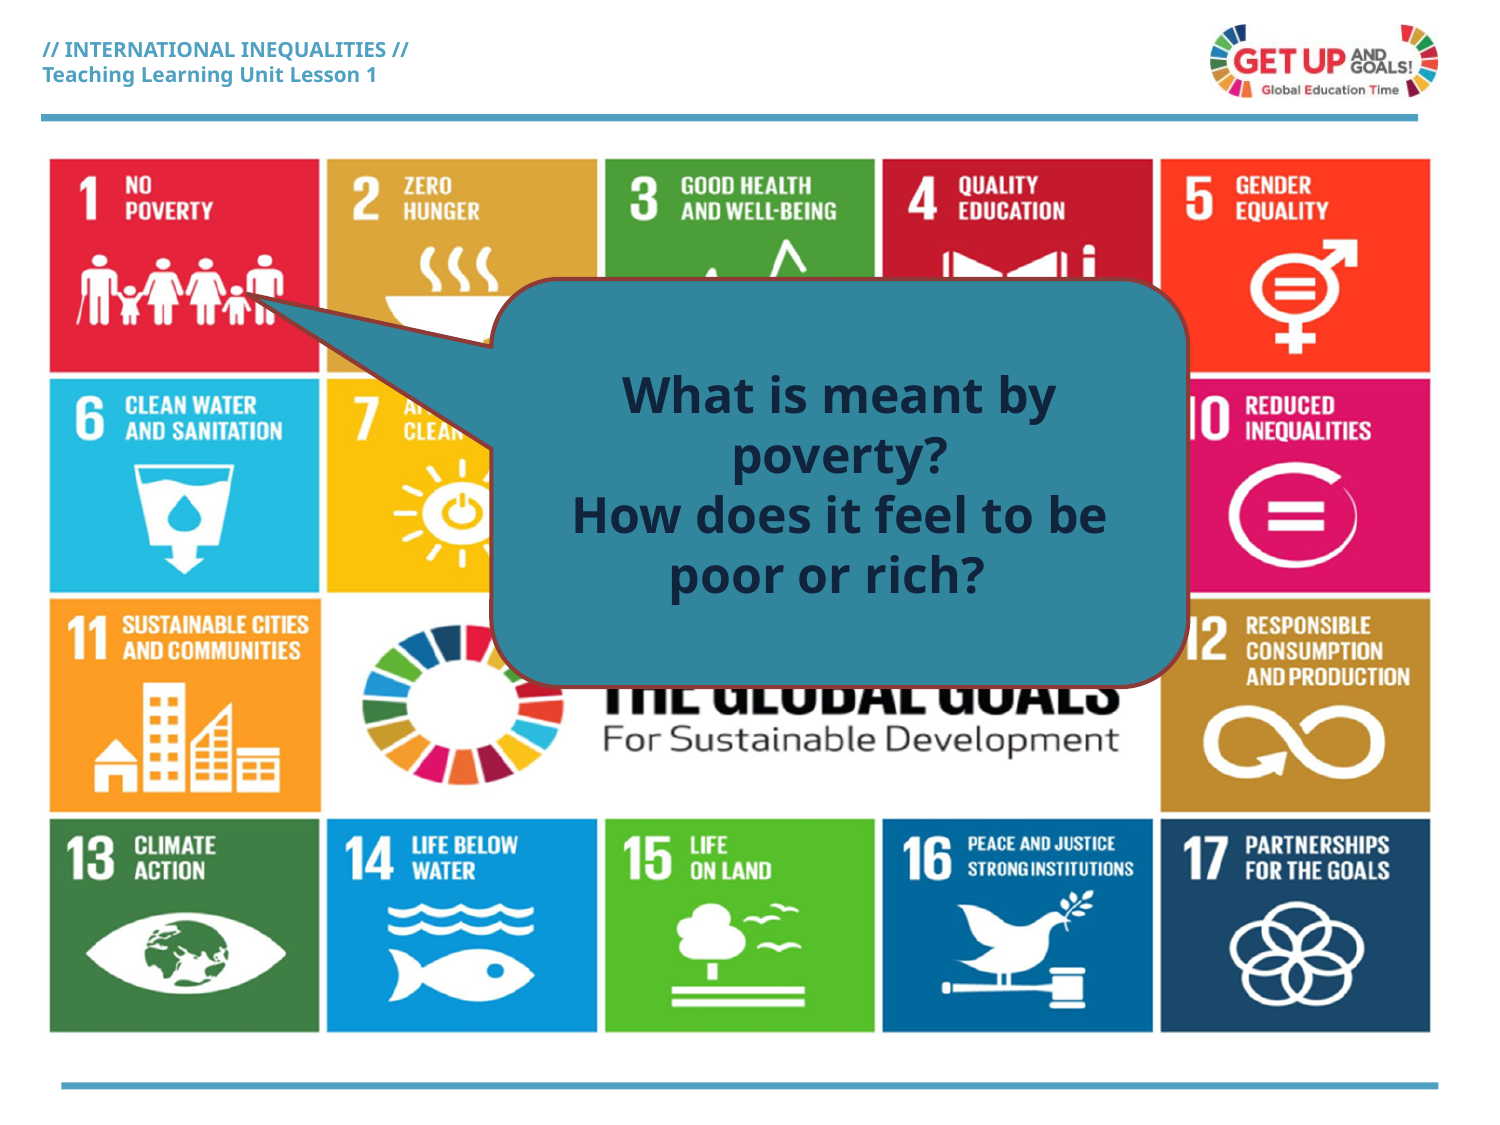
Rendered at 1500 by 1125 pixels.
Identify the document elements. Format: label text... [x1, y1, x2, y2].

picture [40, 152, 1438, 1038]
text_box [41, 114, 1419, 122]
text_box [61, 1082, 1439, 1090]
text_box // INTERNATIONAL INEQUALITIES // Teaching Learning Unit Lesson 1 [29, 24, 492, 115]
picture [1210, 24, 1438, 99]
